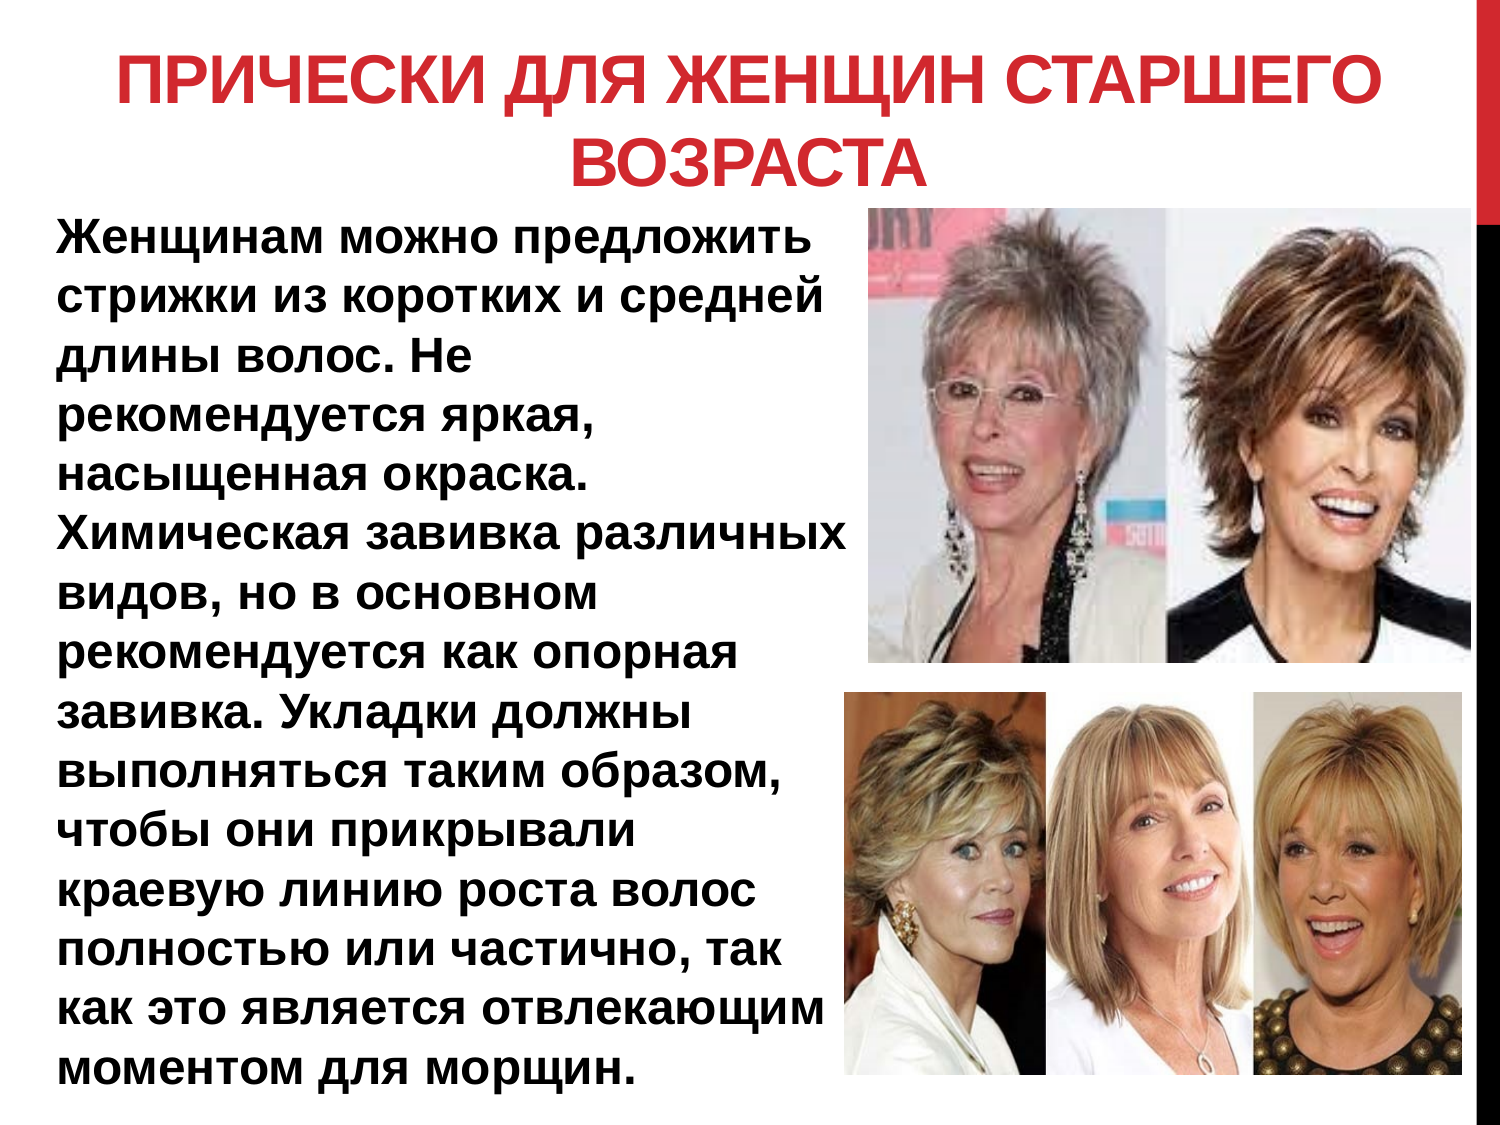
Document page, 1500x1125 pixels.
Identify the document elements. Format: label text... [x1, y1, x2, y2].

picture [867, 207, 1471, 664]
list Женщинам можно предложить стрижки из коротких и средней длины волос. Не рекомендуется яркая, насыщенная окраска. Химическая завивка различных видов, но в основном рекомендуется как опорная завивка. Укладки должны выполняться таким образом, чтобы они прикрывали краевую линию роста волос полностью или частично, так как это является отвлекающим моментом для морщин. [41, 196, 869, 1125]
picture [843, 691, 1462, 1076]
title Прически для женщин старшего возраста [75, 25, 1424, 204]
